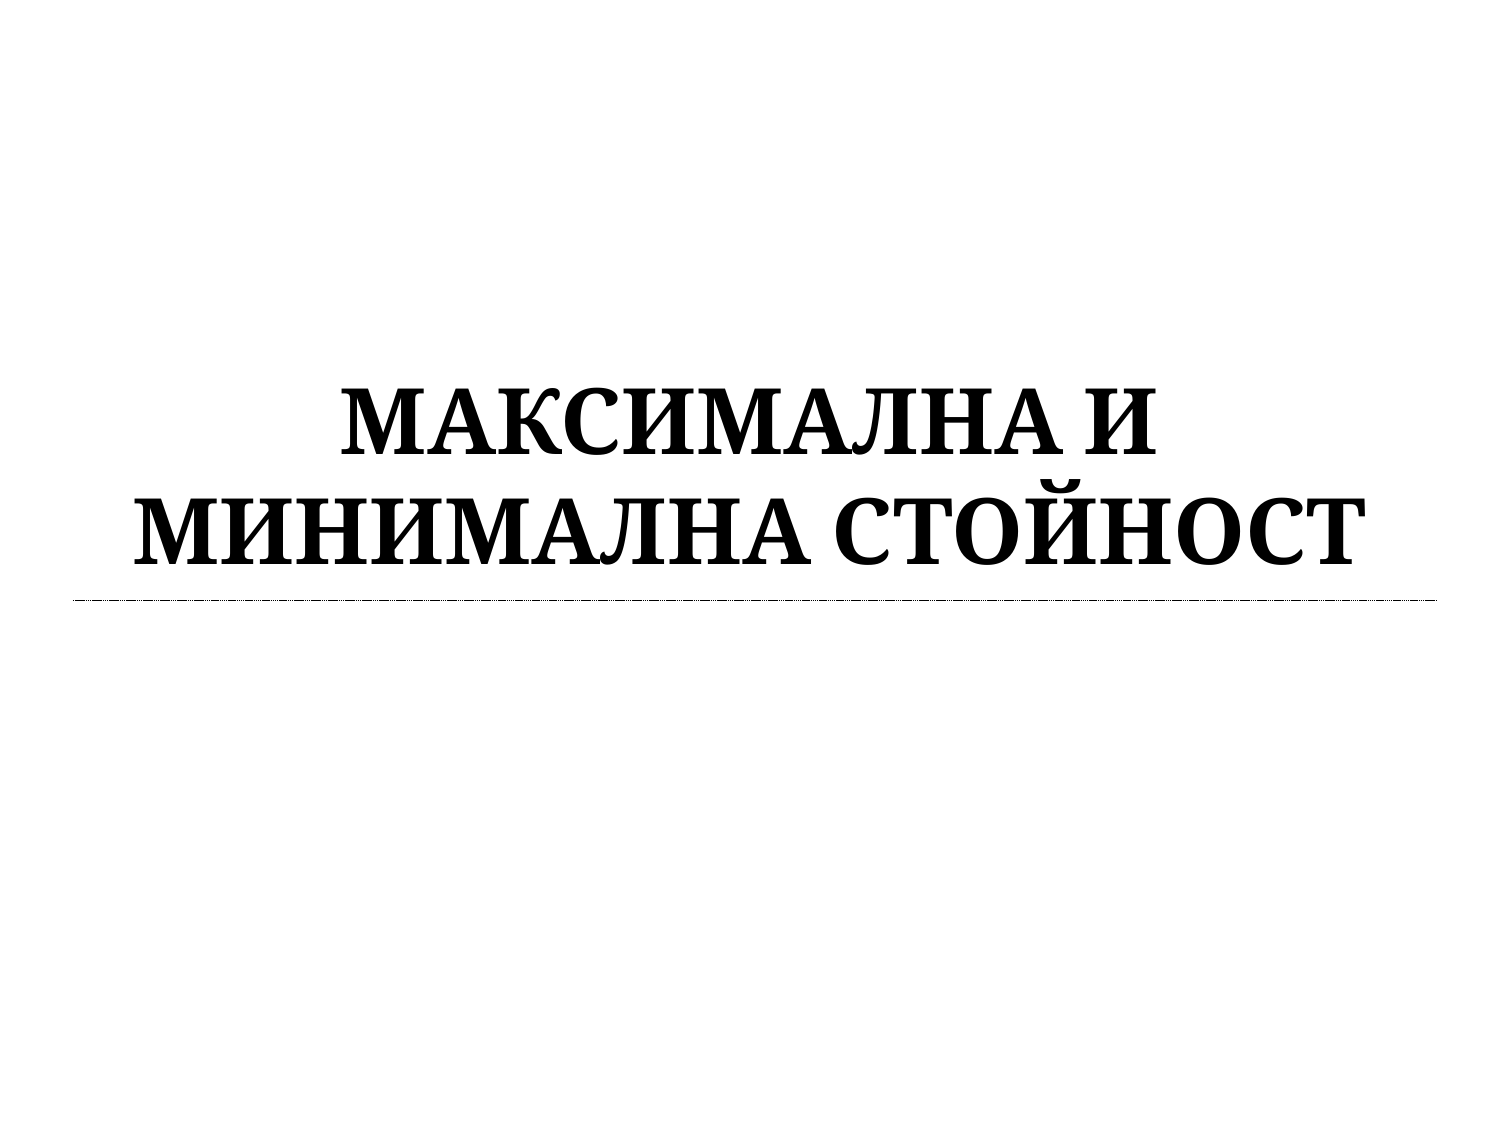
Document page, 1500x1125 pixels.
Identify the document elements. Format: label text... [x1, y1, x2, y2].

title Максимална и минимална стойност [0, 346, 1500, 594]
